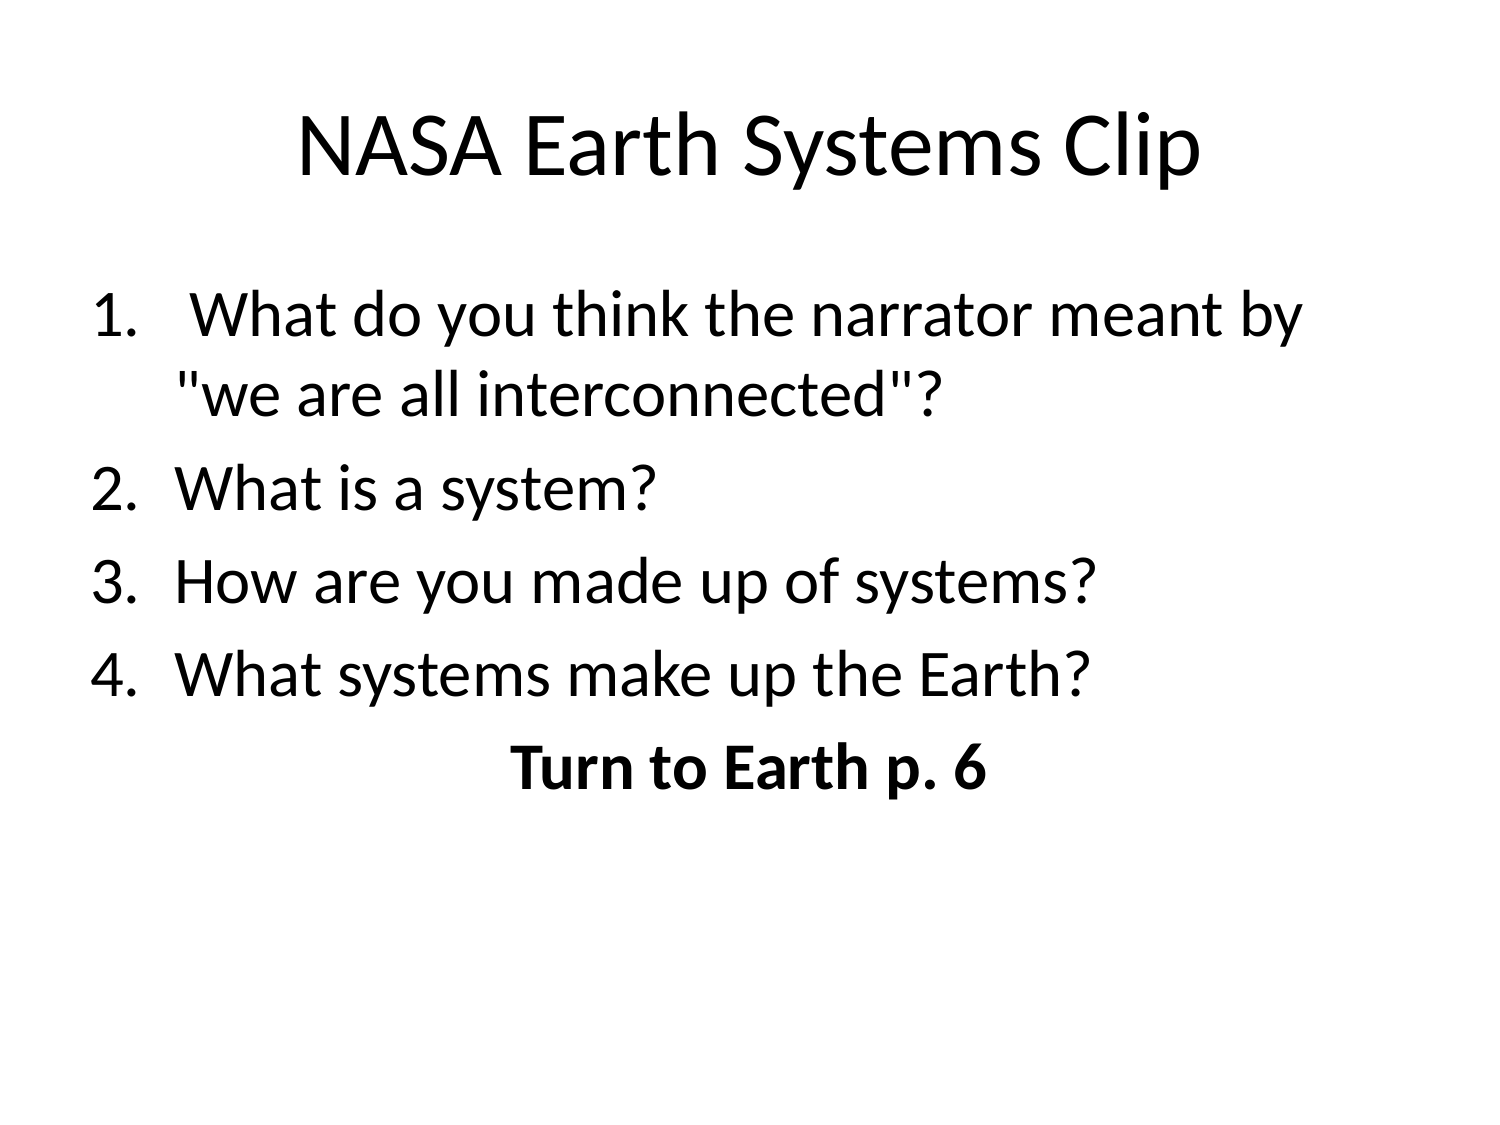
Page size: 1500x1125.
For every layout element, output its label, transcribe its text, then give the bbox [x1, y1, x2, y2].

title NASA Earth Systems Clip [75, 45, 1425, 233]
list What do you think the narrator meant by "we are all interconnected"? What is a system? How are you made up of systems? What systems make up the Earth? Turn to Earth p. 6 [75, 262, 1425, 1005]
